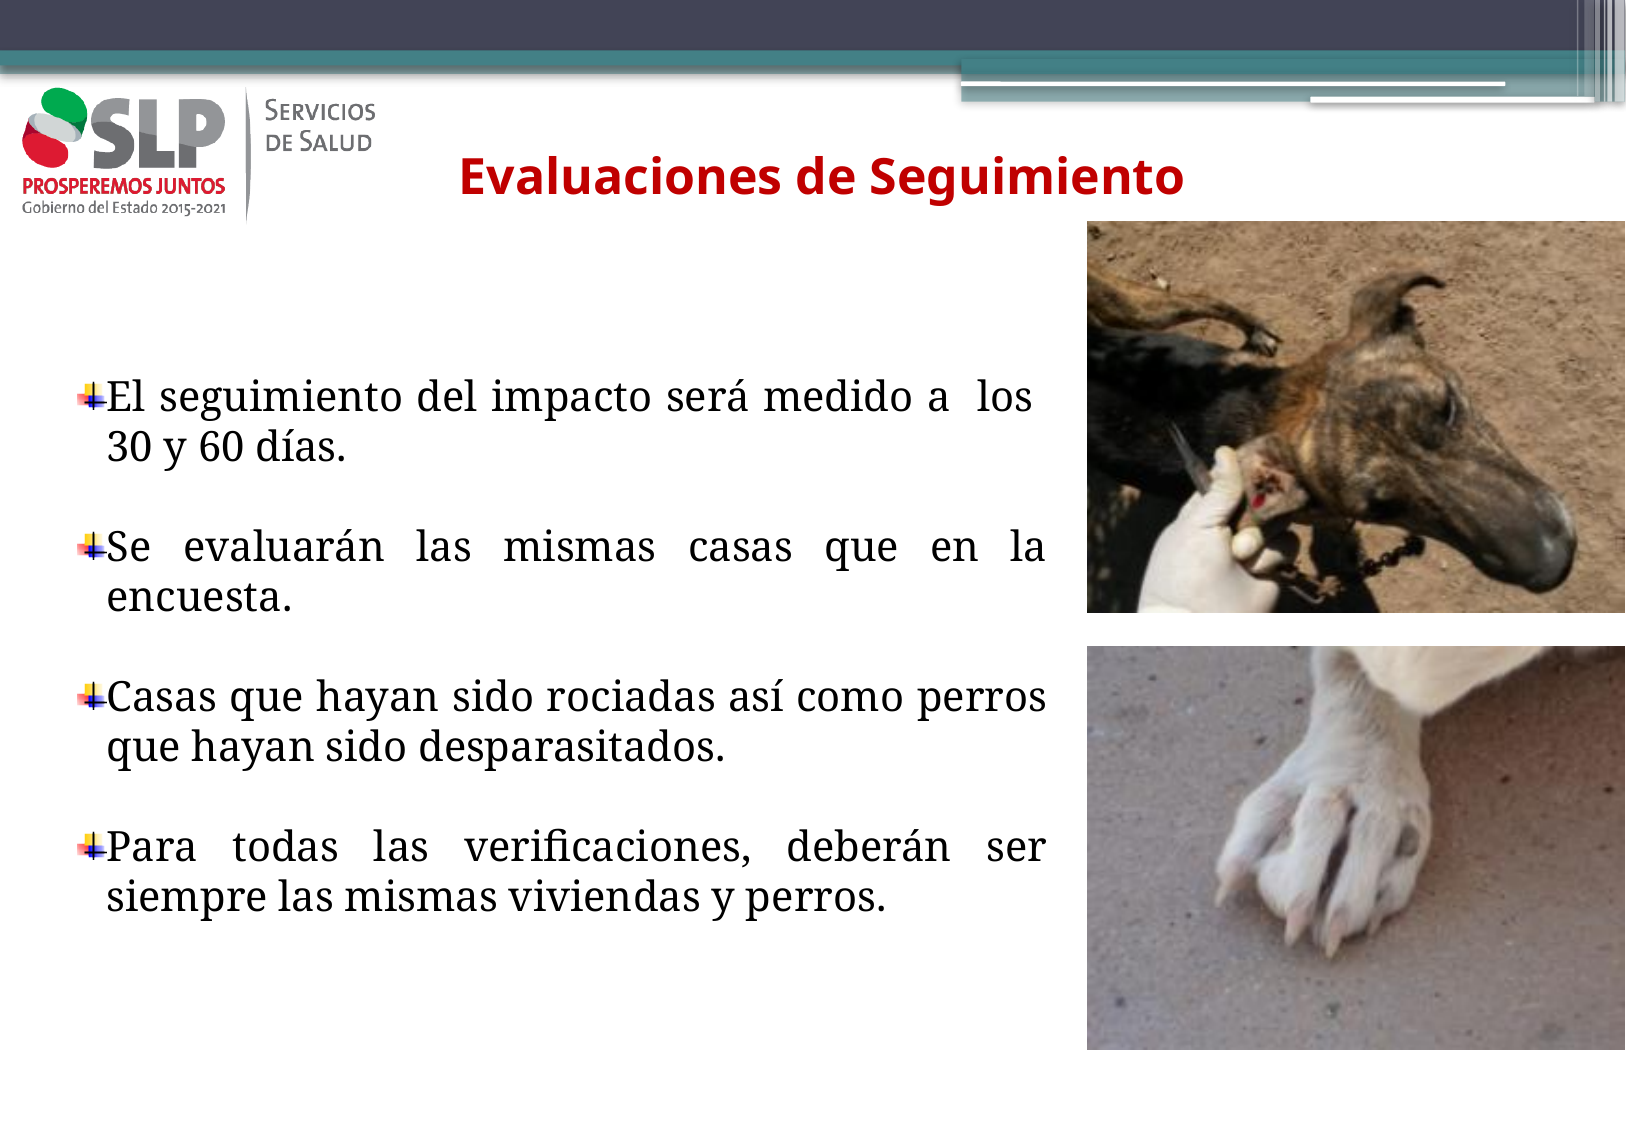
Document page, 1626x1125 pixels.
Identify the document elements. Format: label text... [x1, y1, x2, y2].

picture [77, 380, 107, 410]
picture [1087, 646, 1625, 1051]
picture [1087, 221, 1625, 613]
picture [77, 680, 107, 710]
text_box Evaluaciones de Seguimiento [382, 136, 1345, 212]
picture [77, 530, 107, 560]
text_box El seguimiento del impacto será medido a los 30 y 60 días. Se evaluarán las mismas casas que en la encuesta. Casas que hayan sido rociadas así como perros que hayan sido desparasitados. Para todas las verificaciones, deberán ser siempre las mismas viviendas y perros. [62, 312, 1063, 978]
picture [22, 87, 376, 226]
picture [77, 830, 107, 860]
